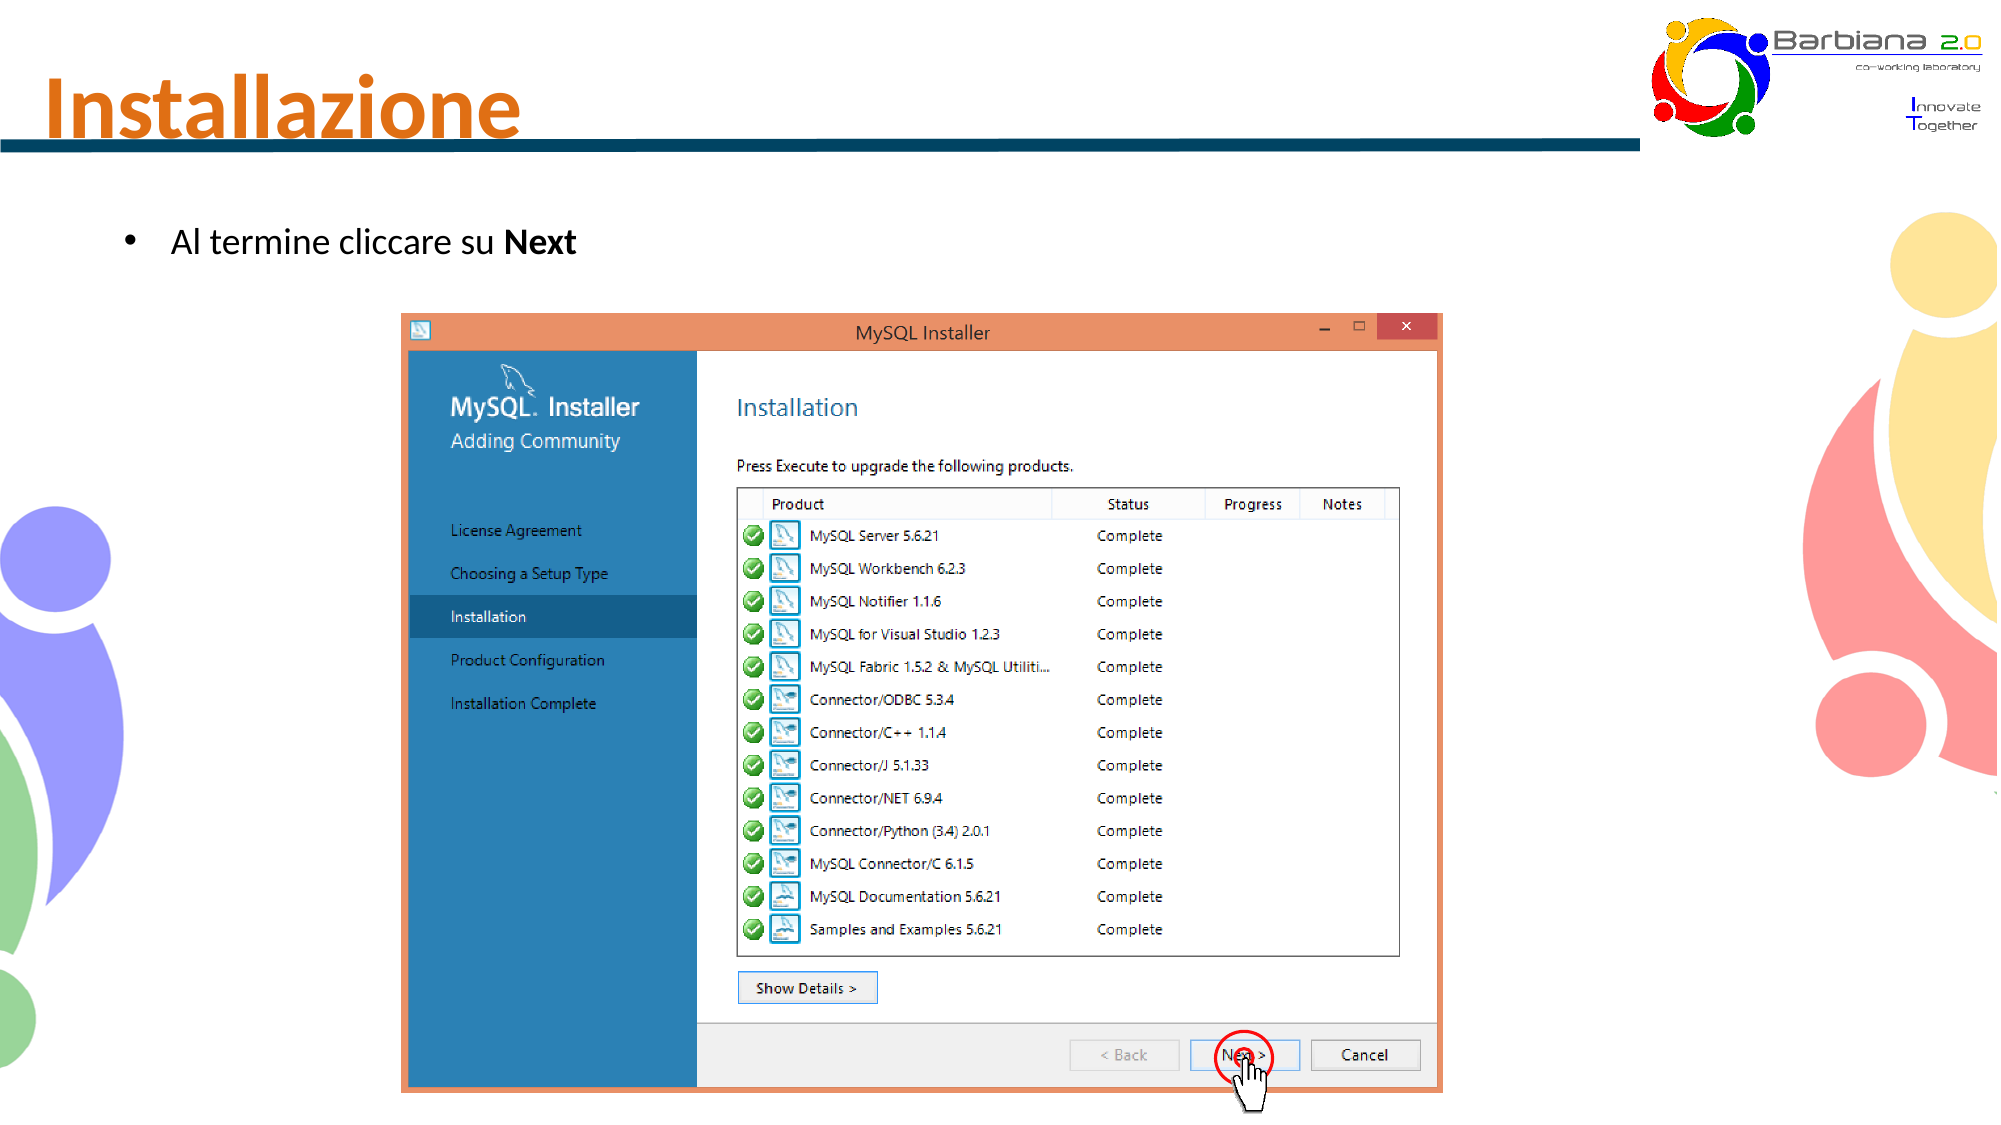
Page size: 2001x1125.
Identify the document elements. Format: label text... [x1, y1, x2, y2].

text_box Installazione [29, 39, 539, 165]
text_box Al termine cliccare su Next [109, 209, 1735, 270]
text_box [1215, 1031, 1277, 1114]
picture [0, 0, 2001, 1125]
